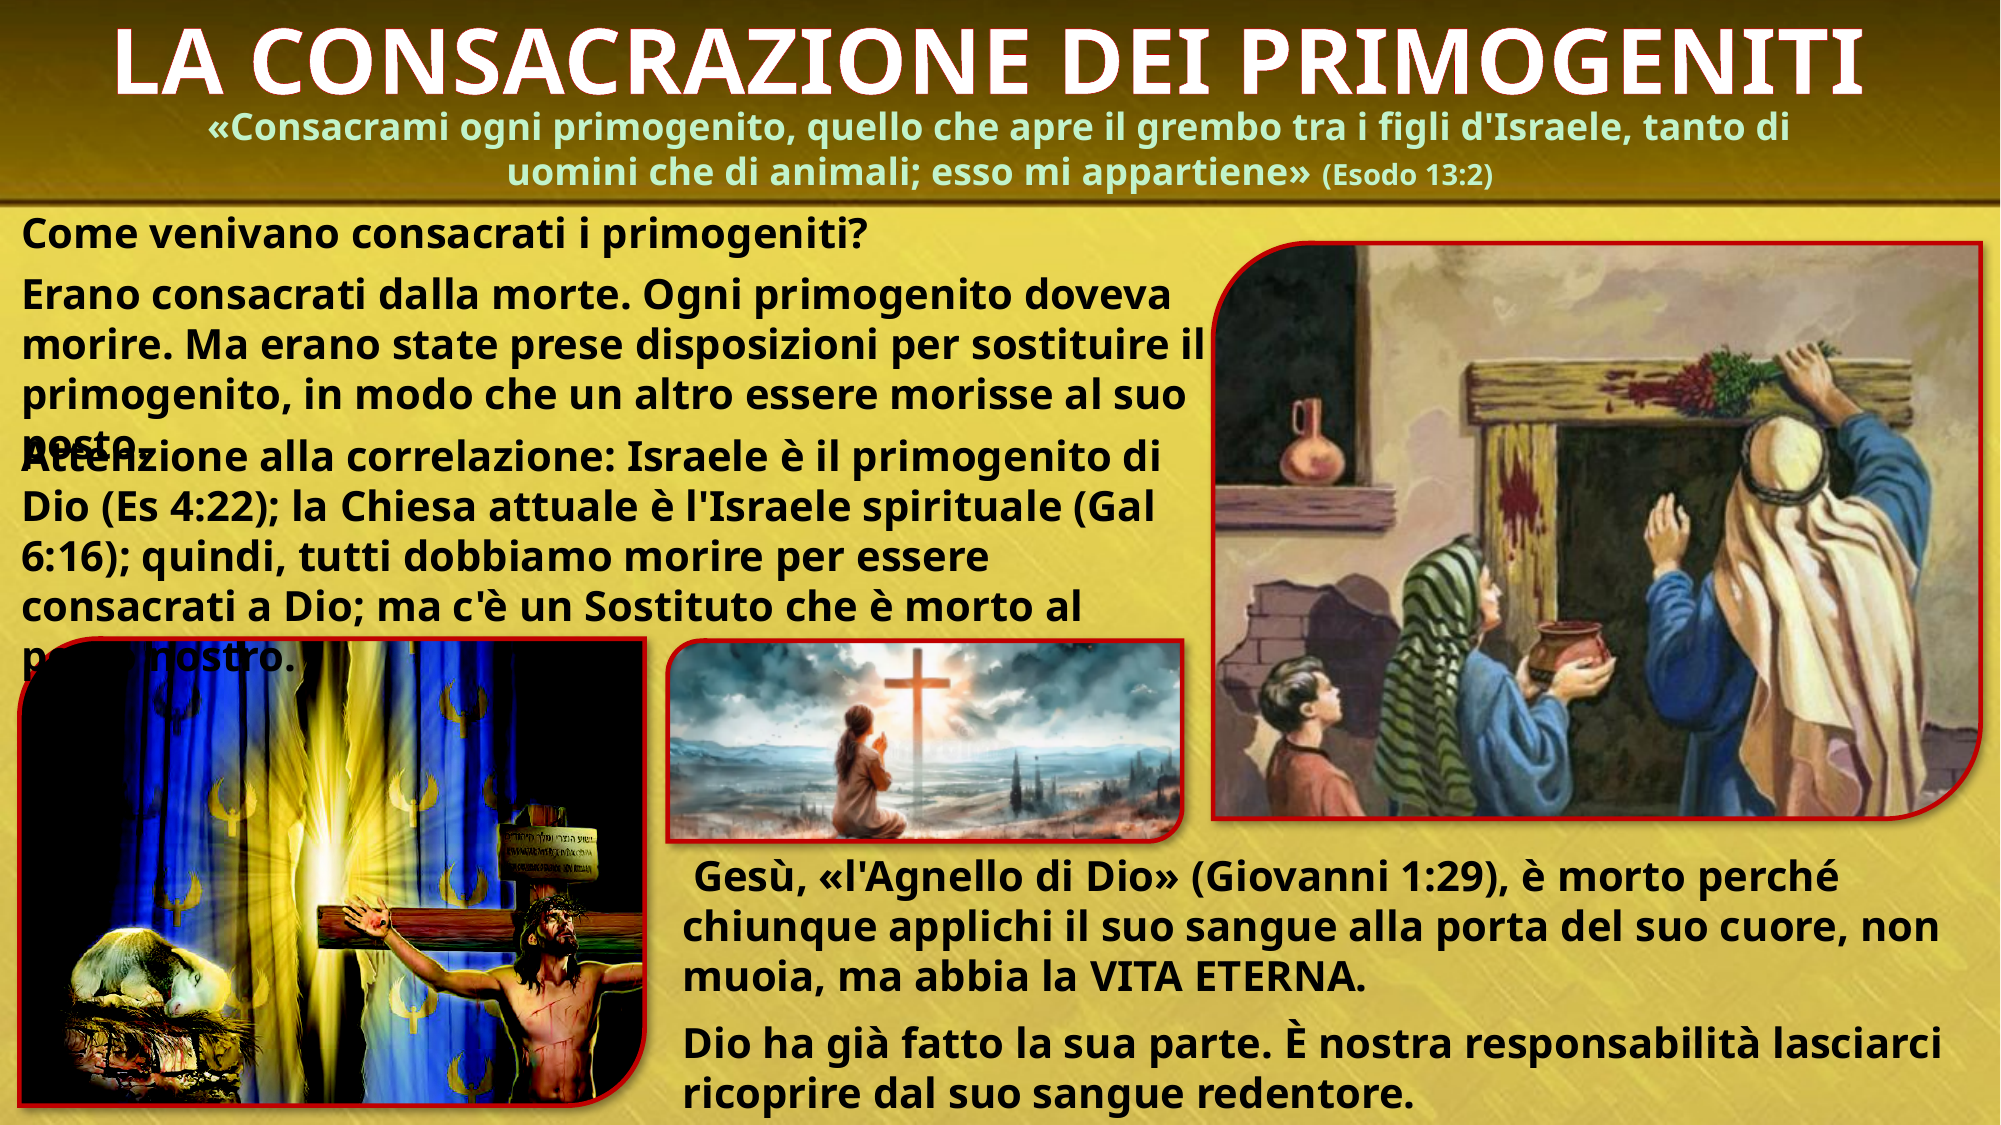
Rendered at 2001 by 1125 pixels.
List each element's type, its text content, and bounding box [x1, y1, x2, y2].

text_box Attenzione alla correlazione: Israele è il primogenito di Dio (Es 4:22); la Chiesa attuale è l'Israele spirituale (Gal 6:16); quindi, tutti dobbiamo morire per essere consacrati a Dio; ma c'è un Sostituto che è morto al posto nostro. [6, 476, 1183, 688]
text_box LA CONSACRAZIONE DEI PRIMOGENITI [0, 0, 2000, 120]
text_box Come venivano consacrati i primogeniti? [6, 199, 1183, 260]
text_box Dio ha già fatto la sua parte. È nostra responsabilità lasciarci ricoprire dal suo sangue redentore. [667, 1009, 2000, 1124]
text_box «Consacrami ogni primogenito, quello che apre il grembo tra i figli d'Israele, tanto di uomini che di animali; esso mi appartiene» (Esodo 13:2) [189, 95, 1811, 200]
text_box Erano consacrati dalla morte. Ogni primogenito doveva morire. Ma erano state prese disposizioni per sostituire il primogenito, in modo che un altro essere morisse al suo posto. [6, 260, 1212, 476]
picture [0, 0, 2001, 1125]
text_box Gesù, «l'Agnello di Dio» (Giovanni 1:29), è morto perché chiunque applichi il suo sangue alla porta del suo cuore, non muoia, ma abbia la VITA ETERNA. [667, 842, 2000, 1008]
